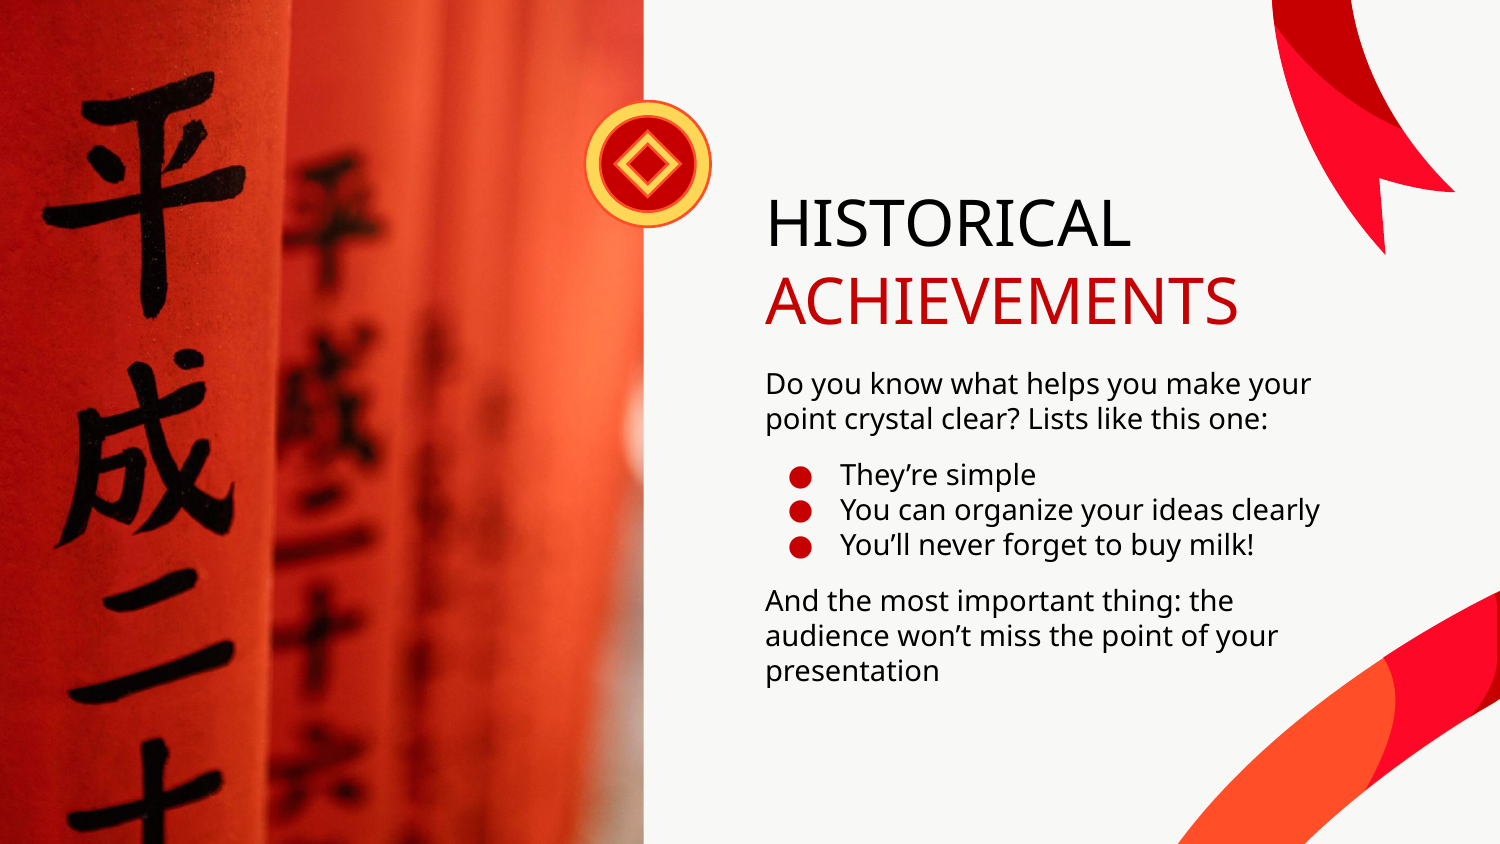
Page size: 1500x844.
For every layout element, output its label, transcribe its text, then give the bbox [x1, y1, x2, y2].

title HISTORICAL ACHIEVEMENTS [750, 168, 1369, 350]
picture [0, 0, 644, 844]
subtitle Do you know what helps you make your point crystal clear? Lists like this one: They’re simple You can organize your ideas clearly You’ll never forget to buy milk! And the most important thing: the audience won’t miss the point of your presentation [750, 350, 1369, 675]
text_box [583, 99, 713, 229]
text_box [1294, 0, 1432, 257]
